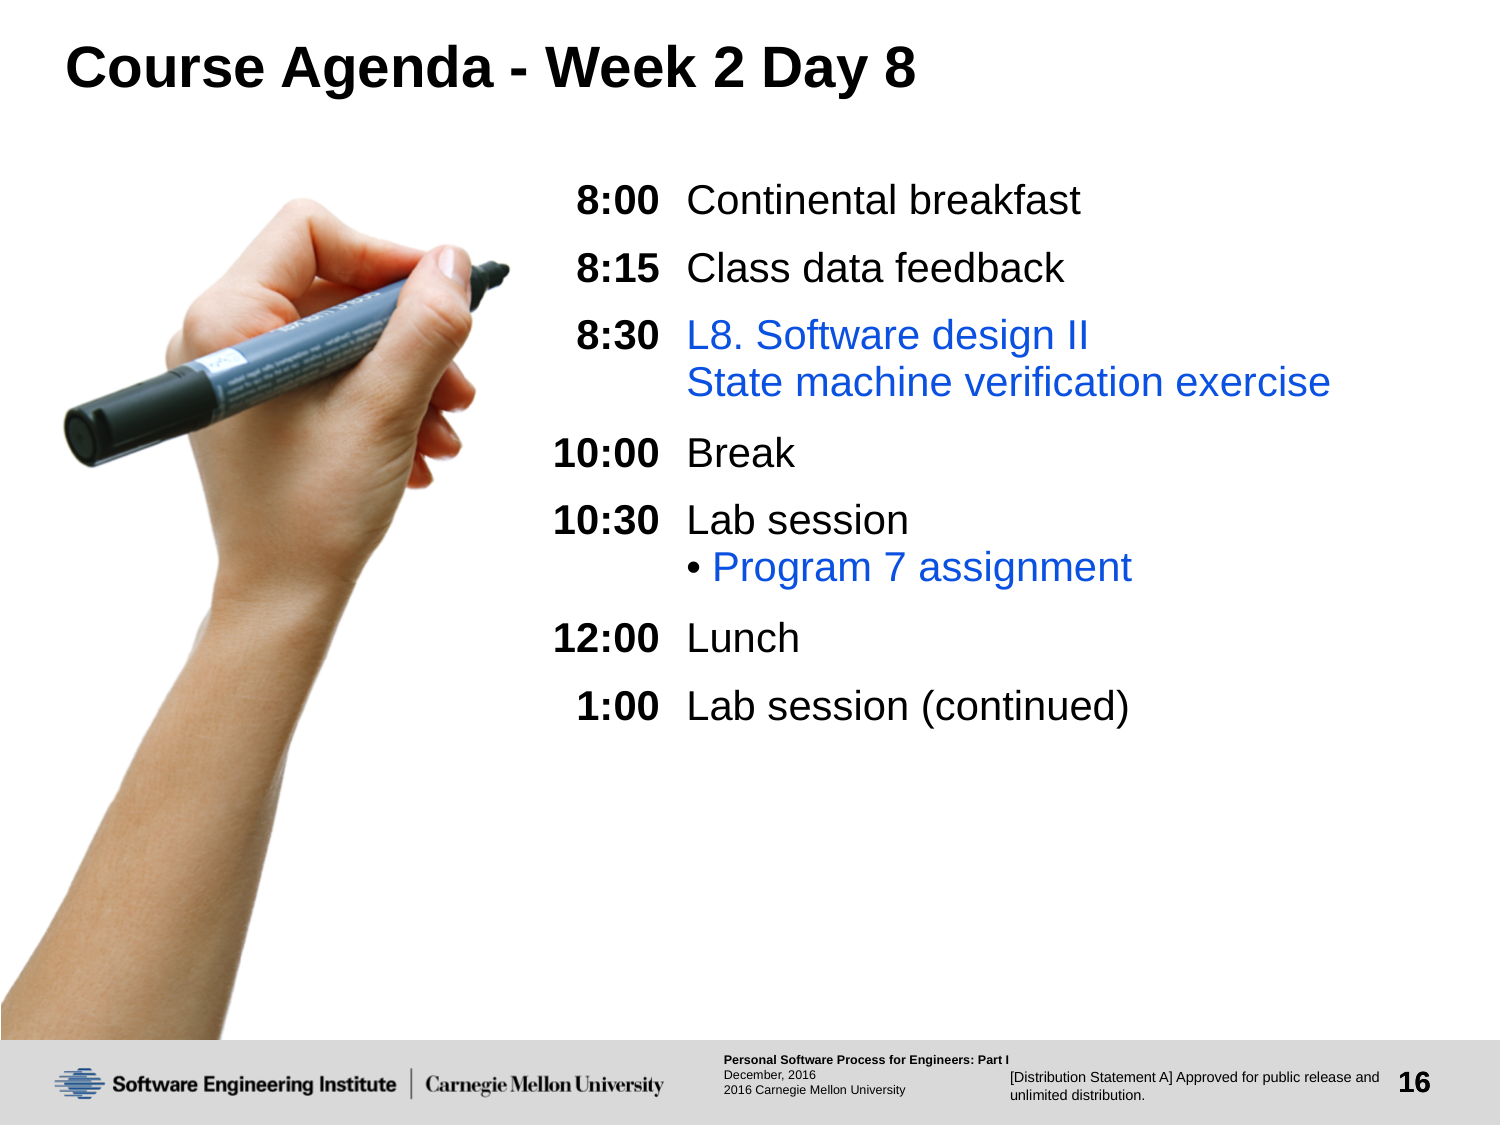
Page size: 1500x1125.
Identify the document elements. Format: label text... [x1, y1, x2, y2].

table_cell 10:30 [531, 497, 673, 615]
table_cell L8. Software design II State machine verification exercise [673, 312, 1431, 430]
table_cell Lab session (continued) [673, 683, 1431, 750]
table_cell 1:00 [531, 683, 673, 750]
table_cell Class data feedback [673, 244, 1431, 312]
table_header Continental breakfast [673, 177, 1431, 244]
table_header 8:00 [531, 177, 673, 244]
table_cell Lunch [673, 615, 1431, 683]
title Course Agenda - Week 2 Day 8 [65, 37, 1313, 148]
table_cell Break [673, 430, 1431, 497]
table_cell 8:30 [531, 312, 673, 430]
picture [46, 1061, 673, 1104]
table_cell 12:00 [531, 615, 673, 683]
table_cell 10:00 [531, 430, 673, 497]
picture [1, 180, 532, 1040]
table_cell Lab session • Program 7 assignment [673, 497, 1431, 615]
table_cell 8:15 [531, 244, 673, 312]
